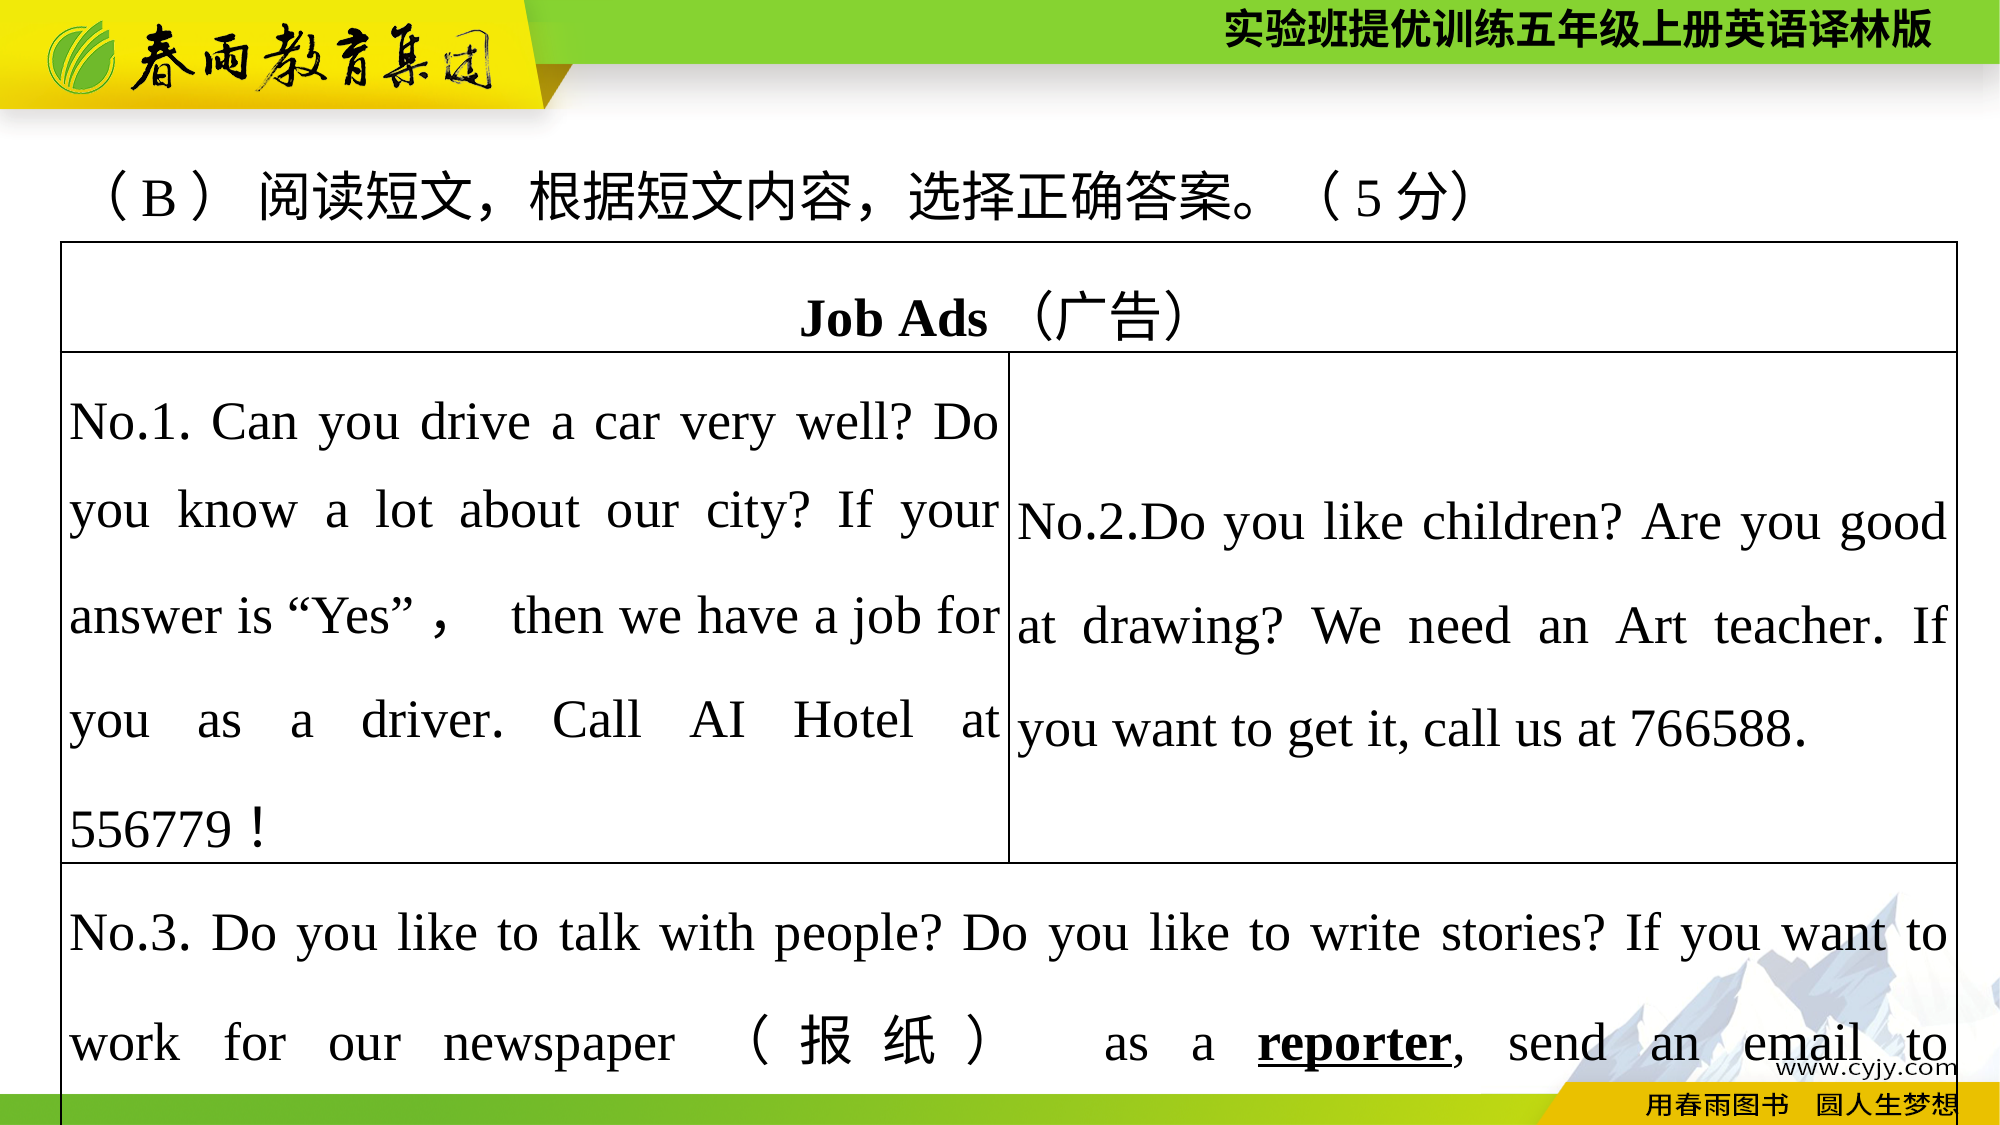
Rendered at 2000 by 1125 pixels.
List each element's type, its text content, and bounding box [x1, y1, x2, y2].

picture [0, 0, 2000, 1125]
table_cell No.1. Can you drive a car very well? Do you know a lot about our city? If your answer is “Yes”， then we have a job for you as a driver. Call AI Hotel at 556779！ [62, 353, 1008, 862]
table_header Job Ads（广告） [62, 243, 1956, 351]
table_cell No.2.Do you like children? Are you good at drawing? We need an Art teacher. If you want to get it, call us at 766588. [1010, 353, 1956, 862]
table_cell No.3. Do you like to talk with people? Do you like to write stories? If you want to work for our newspaper（报纸） as a reporter, send an email to 345676@hotmail.com. [62, 864, 1956, 1125]
list （B） 阅读短文，根据短文内容，选择正确答案。（5分） [59, 122, 1944, 224]
